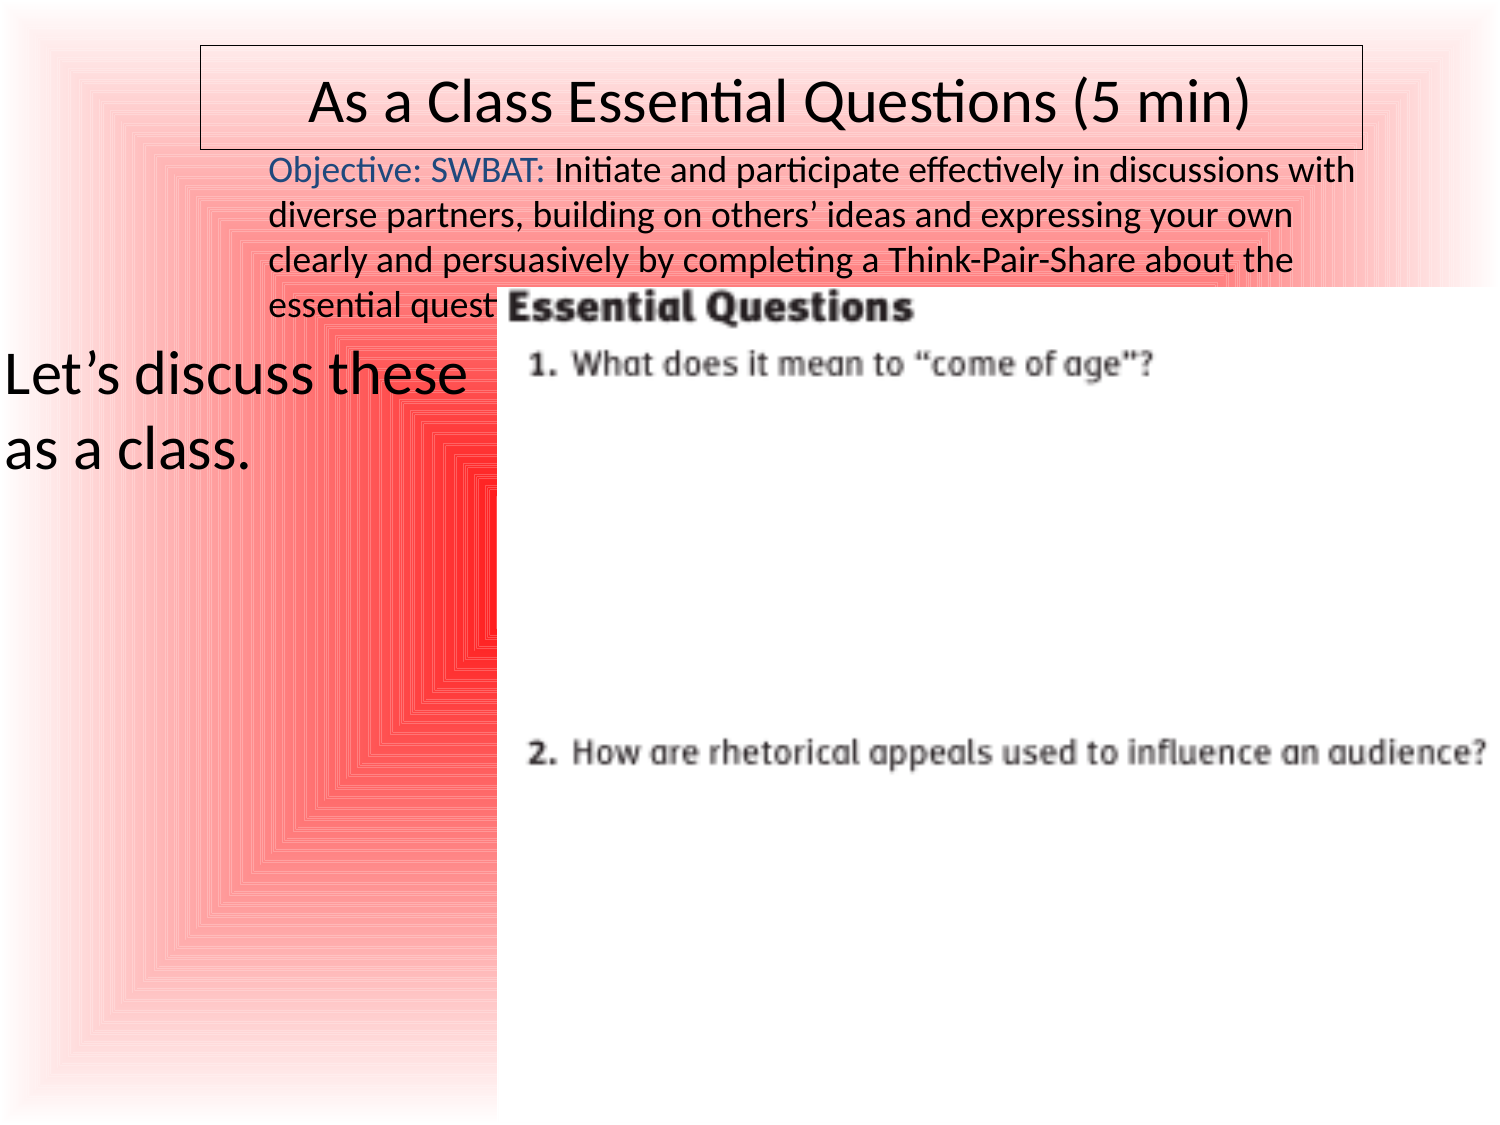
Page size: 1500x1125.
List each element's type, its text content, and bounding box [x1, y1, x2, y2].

text_box As a Class Essential Questions (5 min) [200, 45, 1363, 137]
text_box Let’s discuss these as a class. [0, 324, 485, 490]
picture [497, 287, 1500, 1122]
text_box Objective: SWBAT: Initiate and participate effectively in discussions with diverse partners, building on others’ ideas and expressing your own clearly and persuasively by completing a Think-Pair-Share about the essential questions [75, 137, 1417, 333]
